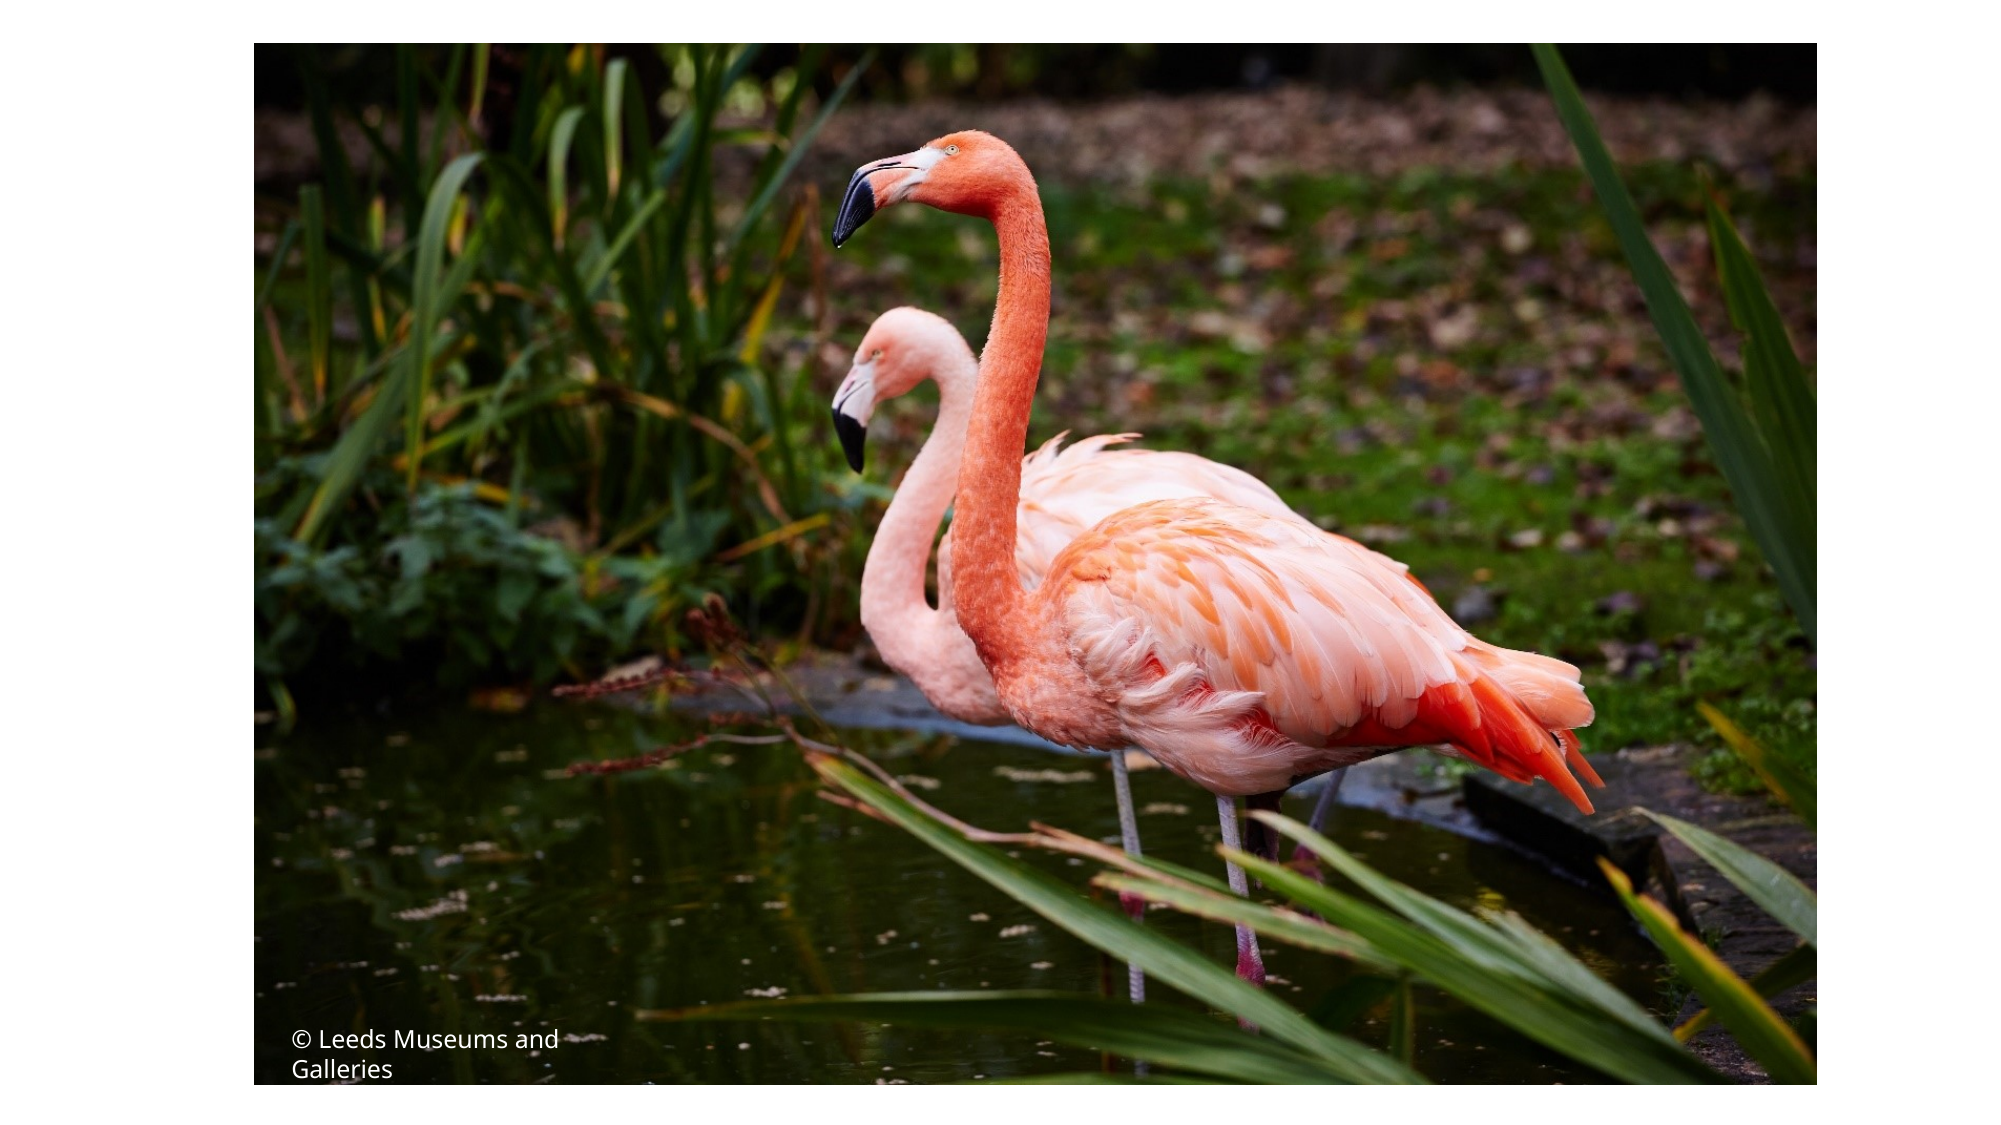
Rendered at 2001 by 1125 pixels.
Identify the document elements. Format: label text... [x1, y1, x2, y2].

text_box © Leeds Museums and Galleries [276, 1085, 683, 1091]
picture [254, 43, 1817, 1085]
